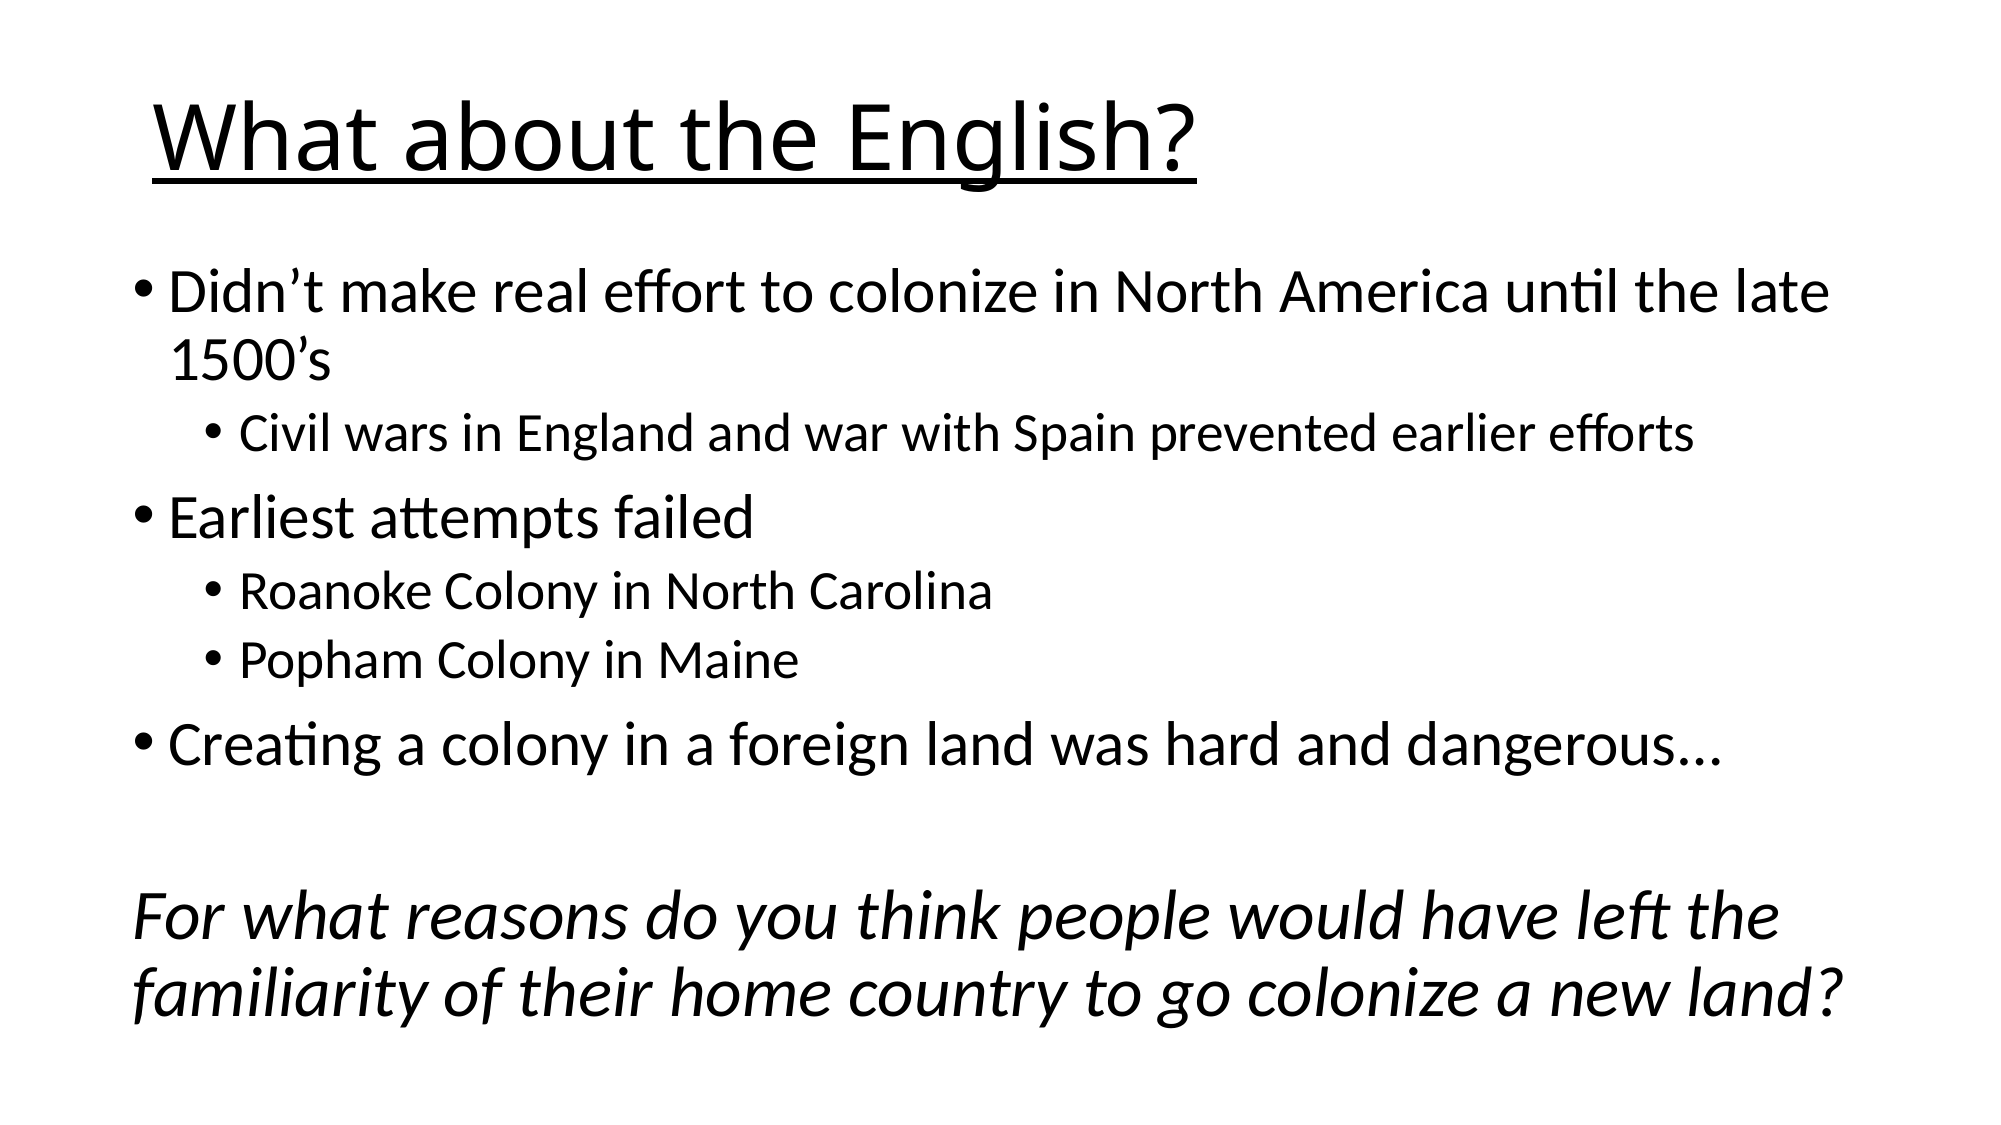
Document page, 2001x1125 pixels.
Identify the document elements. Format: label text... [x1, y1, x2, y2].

title What about the English? [137, 32, 1863, 249]
list Didn’t make real effort to colonize in North America until the late 1500’s Civil wars in England and war with Spain prevented earlier efforts Earliest attempts failed Roanoke Colony in North Carolina Popham Colony in Maine Creating a colony in a foreign land was hard and dangerous… For what reasons do you think people would have left the familiarity of their home country to go colonize a new land? [117, 249, 1863, 1088]
